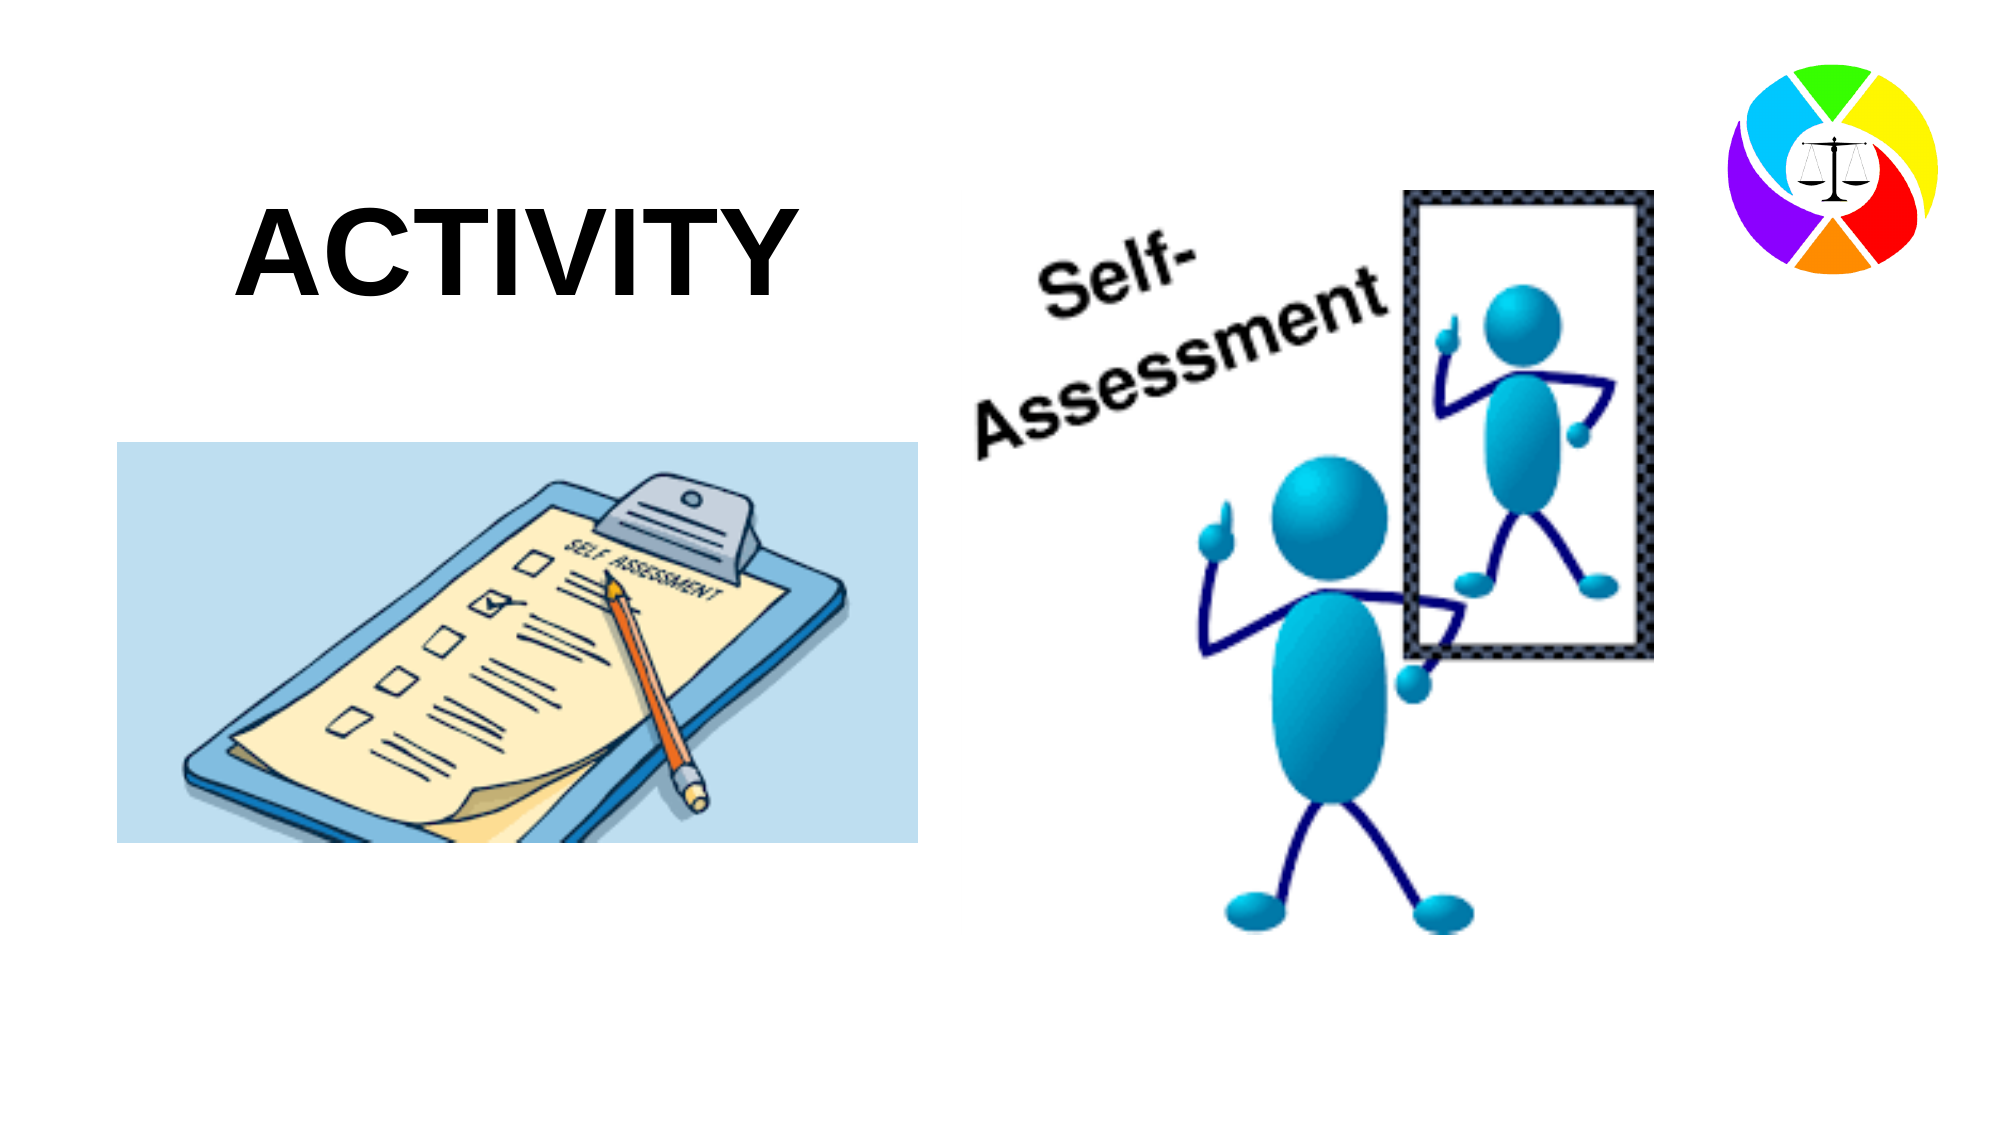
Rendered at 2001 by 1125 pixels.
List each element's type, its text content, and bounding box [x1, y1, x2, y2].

text_box ACTIVITY [207, 163, 828, 328]
picture [960, 190, 1654, 935]
picture [1694, 29, 1973, 308]
picture [117, 442, 918, 843]
